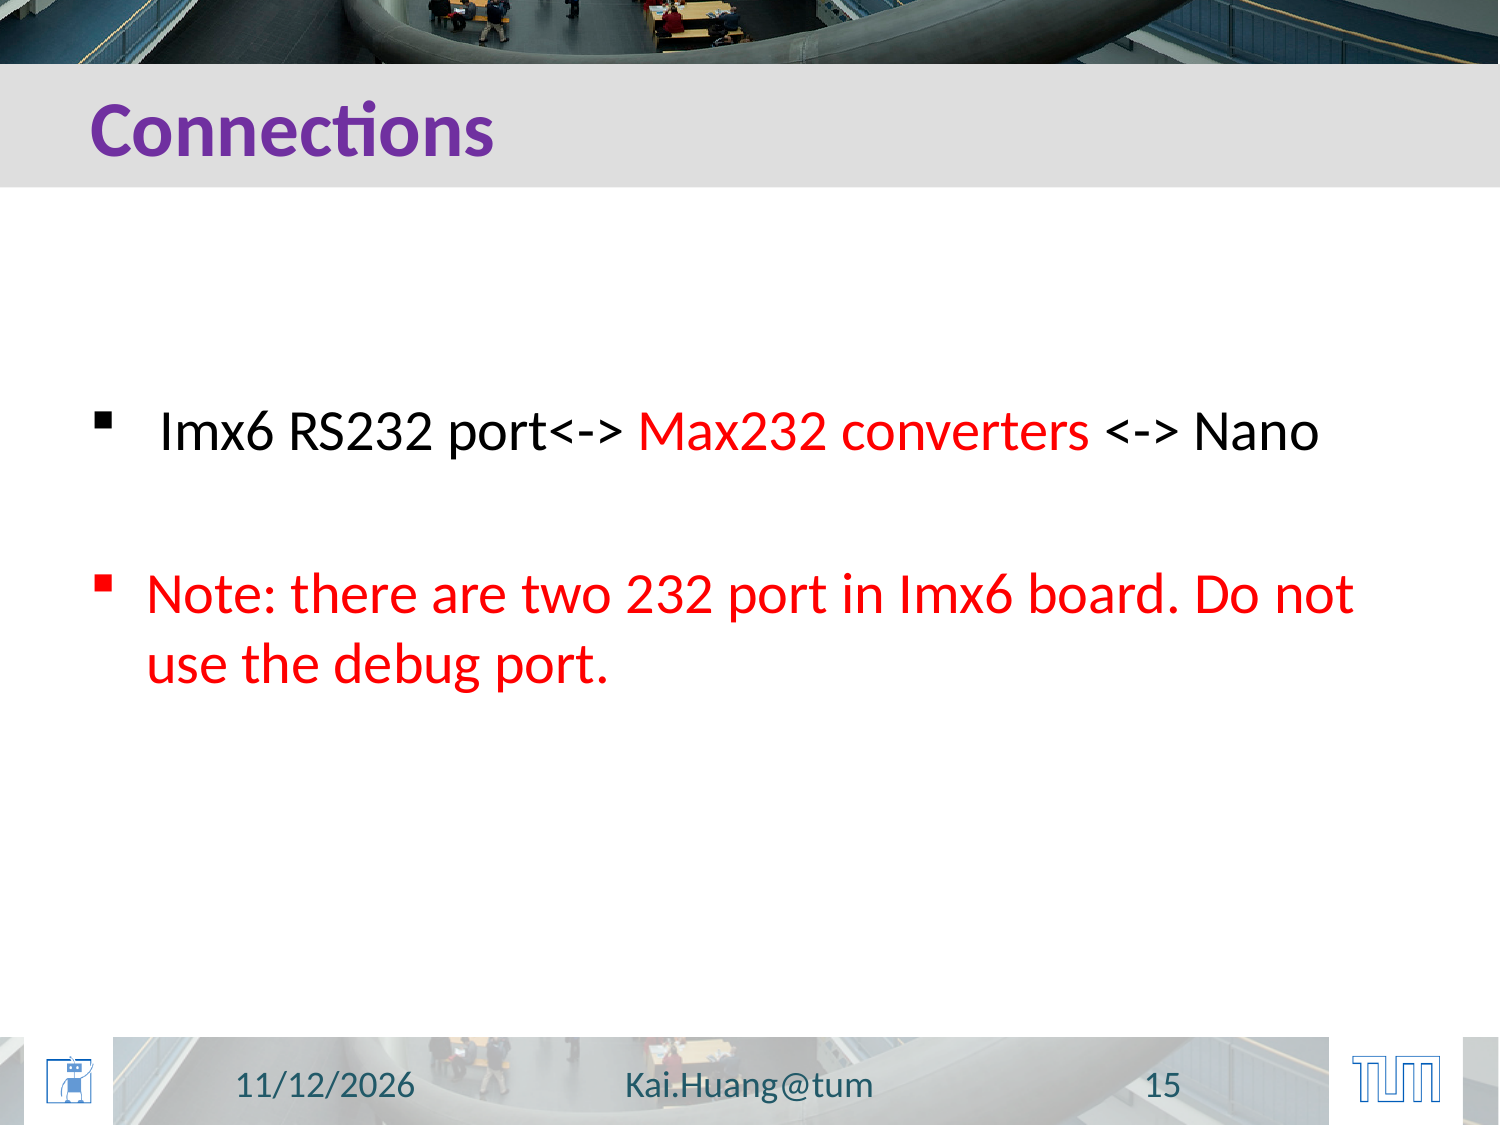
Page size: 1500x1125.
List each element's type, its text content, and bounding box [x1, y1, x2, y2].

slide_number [162, 1052, 488, 1113]
footer Kai.Huang@tum [512, 1052, 988, 1113]
slide_number 15 [1012, 1052, 1313, 1113]
picture [0, 0, 1500, 64]
list Imx6 RS232 port<-> Max232 converters <-> Nano Note: there are two 232 port in Imx6 board. Do not use the debug port. [75, 200, 1425, 1025]
title Connections [75, 62, 1425, 188]
picture [0, 1032, 1500, 1125]
